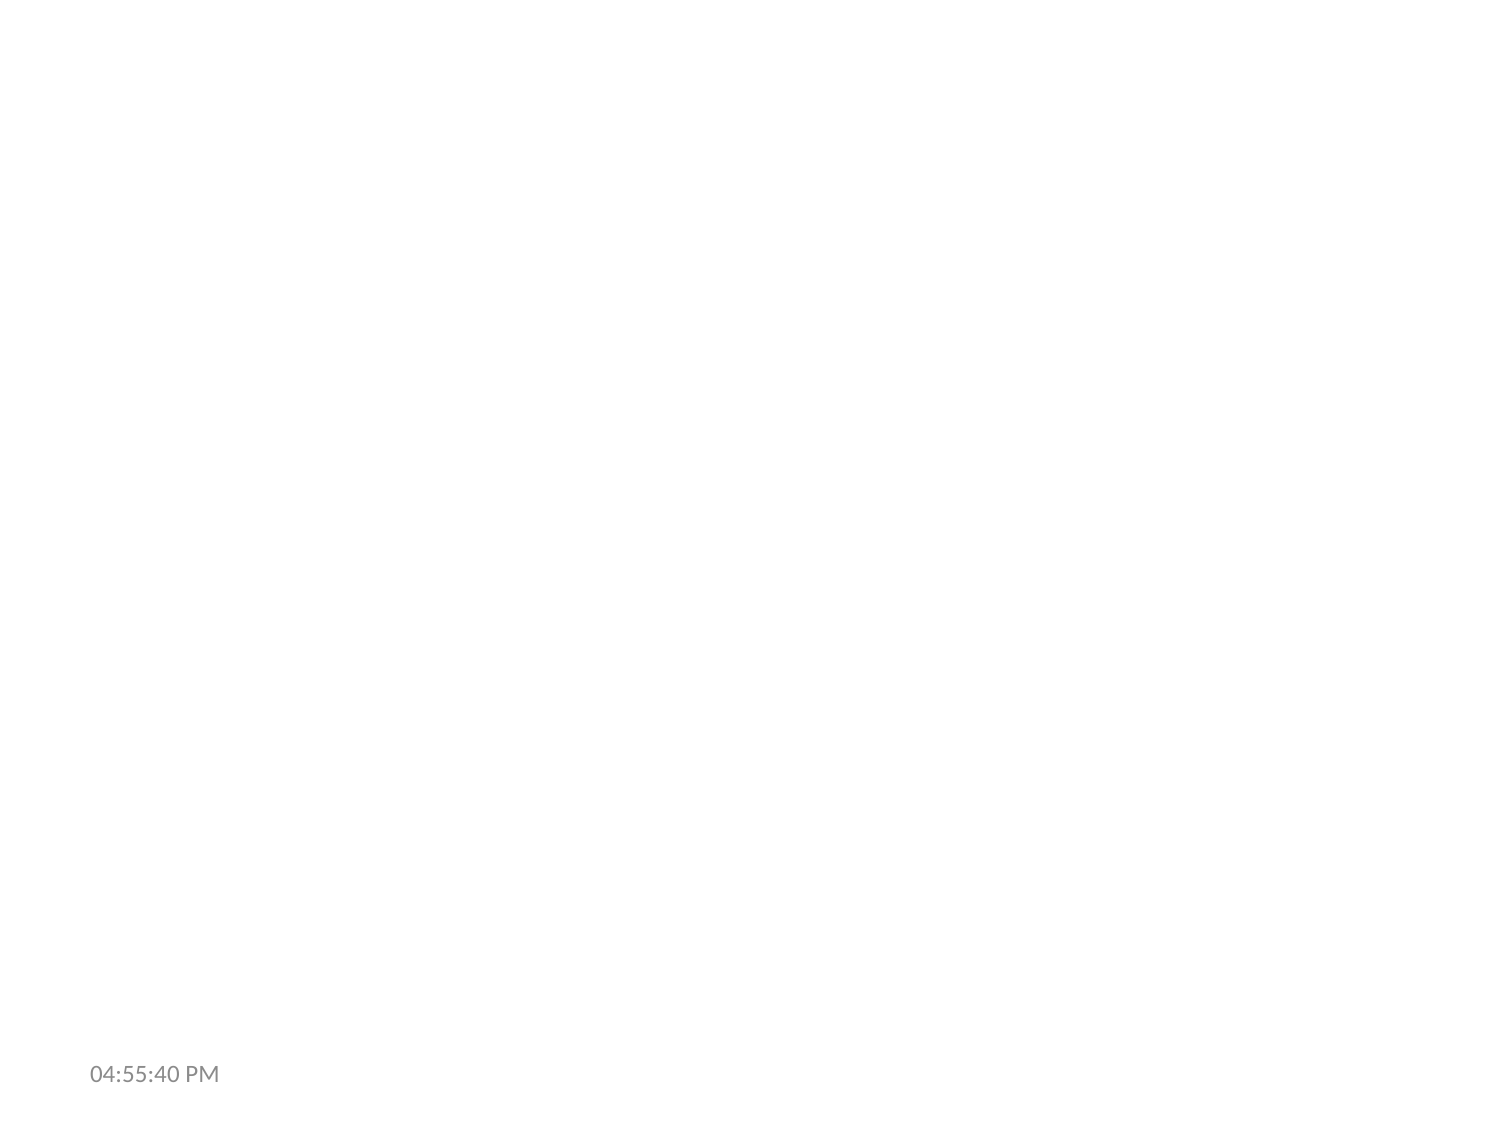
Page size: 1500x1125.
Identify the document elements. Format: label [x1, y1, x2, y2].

slide_number [75, 1042, 425, 1103]
